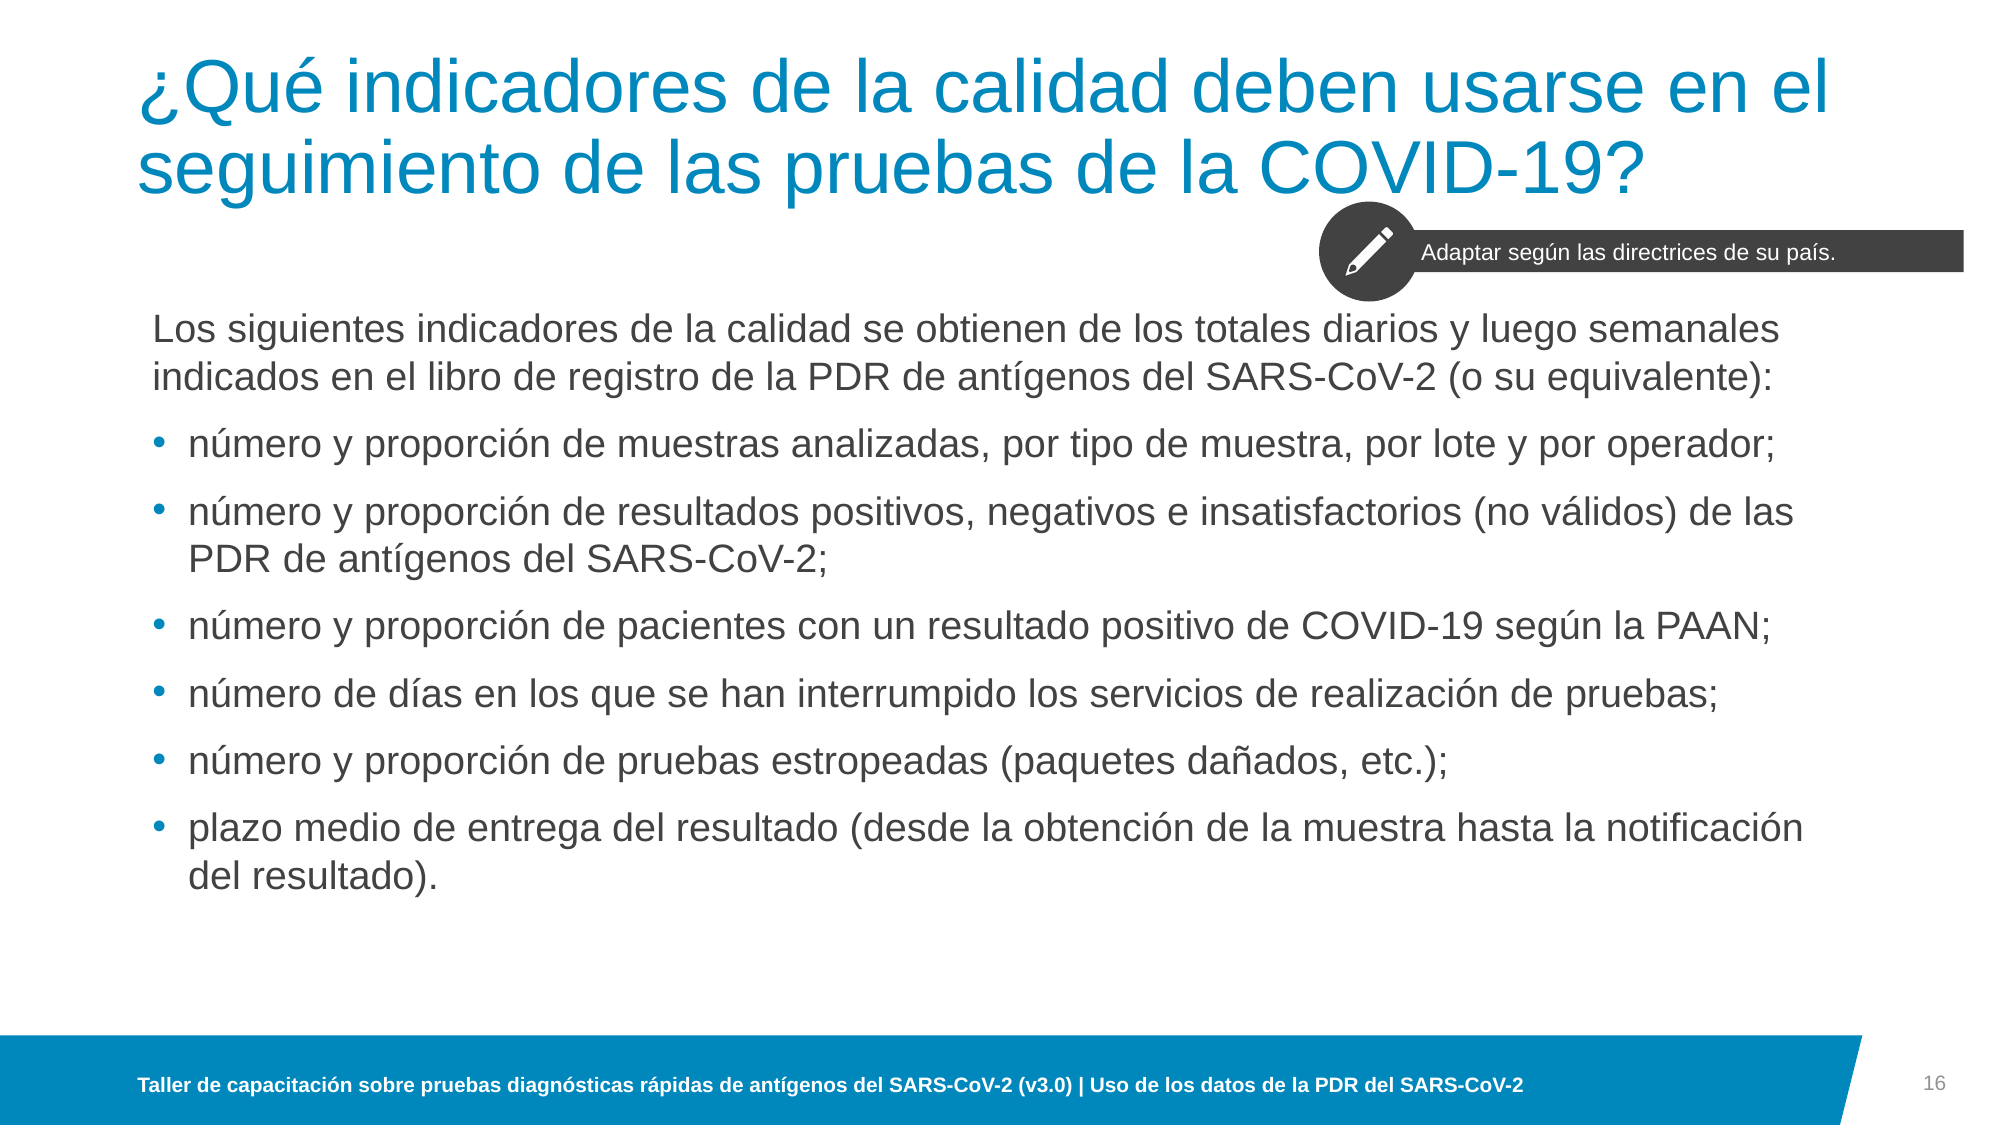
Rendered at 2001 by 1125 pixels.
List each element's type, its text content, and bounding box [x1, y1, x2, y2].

title ¿Qué indicadores de la calidad deben usarse en el seguimiento de las pruebas de la COVID-19? [137, 55, 1863, 211]
footer Taller de capacitación sobre pruebas diagnósticas rápidas de antígenos del SARS-CoV-2 (v3.0) | Uso de los datos de la PDR del SARS-CoV-2 [137, 1042, 1662, 1125]
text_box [1319, 202, 1964, 301]
slide_number 16 [1862, 1035, 1947, 1125]
list Los siguientes indicadores de la calidad se obtienen de los totales diarios y luego semanales indicados en el libro de registro de la PDR de antígenos del SARS-CoV-2 (o su equivalente): número y proporción de muestras analizadas, por tipo de muestra, por lote y por operador; número y proporción de resultados positivos, negativos e insatisfactorios (no válidos) de las PDR de antígenos del SARS-CoV-2; número y proporción de pacientes con un resultado positivo de COVID-19 según la PAAN; número de días en los que se han interrumpido los servicios de realización de pruebas; número y proporción de pruebas estropeadas (paquetes dañados, etc.); plazo medio de entrega del resultado (desde la obtención de la muestra hasta la notificación del resultado). [137, 295, 1863, 1025]
